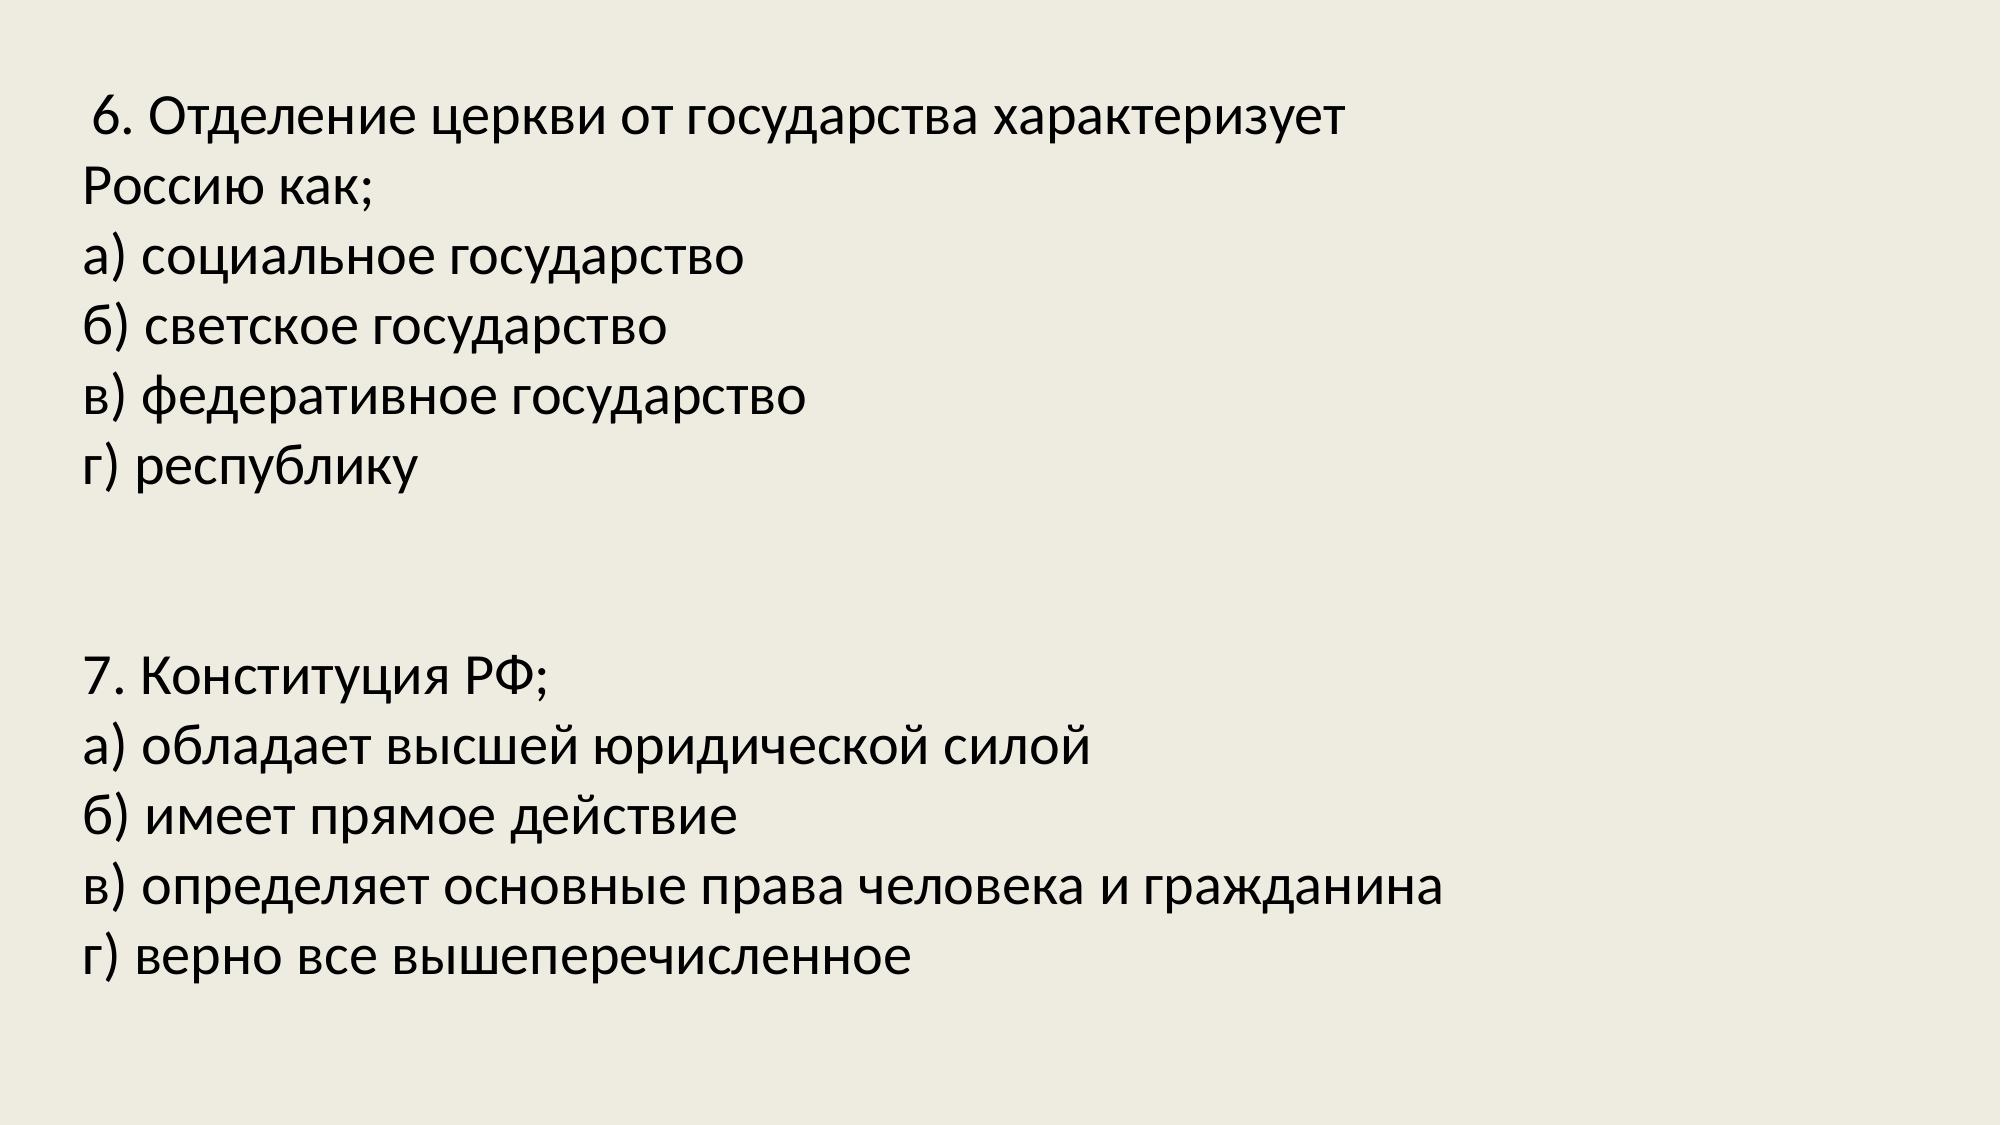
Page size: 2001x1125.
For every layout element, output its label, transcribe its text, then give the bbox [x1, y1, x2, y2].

text_box 6. Отделение церкви от государства характеризует Россию как; а) социальное государство б) светское государство в) федеративное государство г) республику 7. Конституция РФ; а) обладает высшей юридической силой б) имеет прямое действие в) определяет основные права человека и гражданина г) верно все вышеперечисленное [68, 68, 1512, 994]
